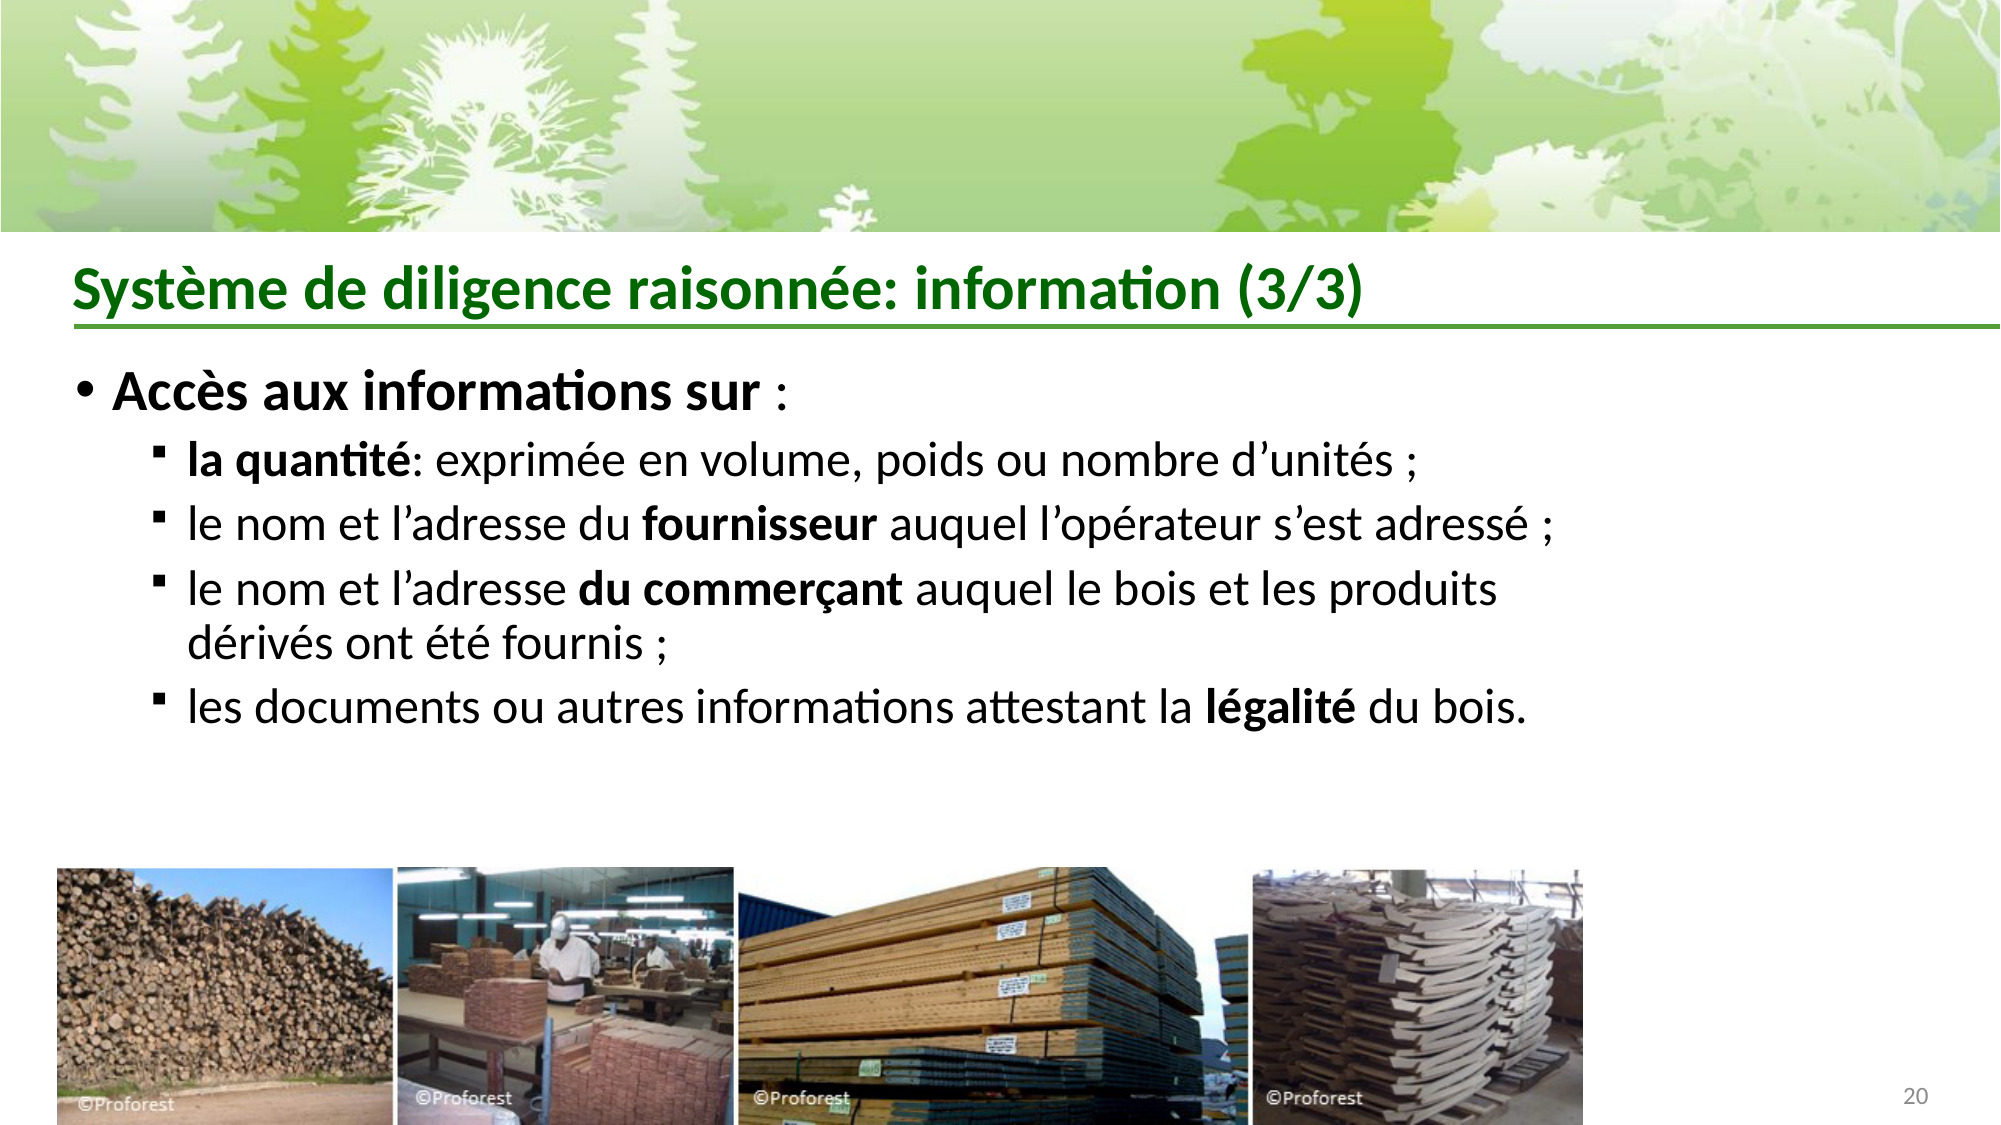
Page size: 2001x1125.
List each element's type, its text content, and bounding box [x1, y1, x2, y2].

picture [0, 0, 2000, 232]
list Accès aux informations sur : la quantité: exprimée en volume, poids ou nombre d’unités ; le nom et l’adresse du fournisseur auquel l’opérateur s’est adressé ; le nom et l’adresse du commerçant auquel le bois et les produits dérivés ont été fournis ; les documents ou autres informations attestant la légalité du bois. [60, 352, 1583, 867]
slide_number 20 [1583, 1065, 1944, 1125]
picture [57, 867, 1583, 1125]
title Système de diligence raisonnée: information (3/3) [57, 196, 1558, 384]
